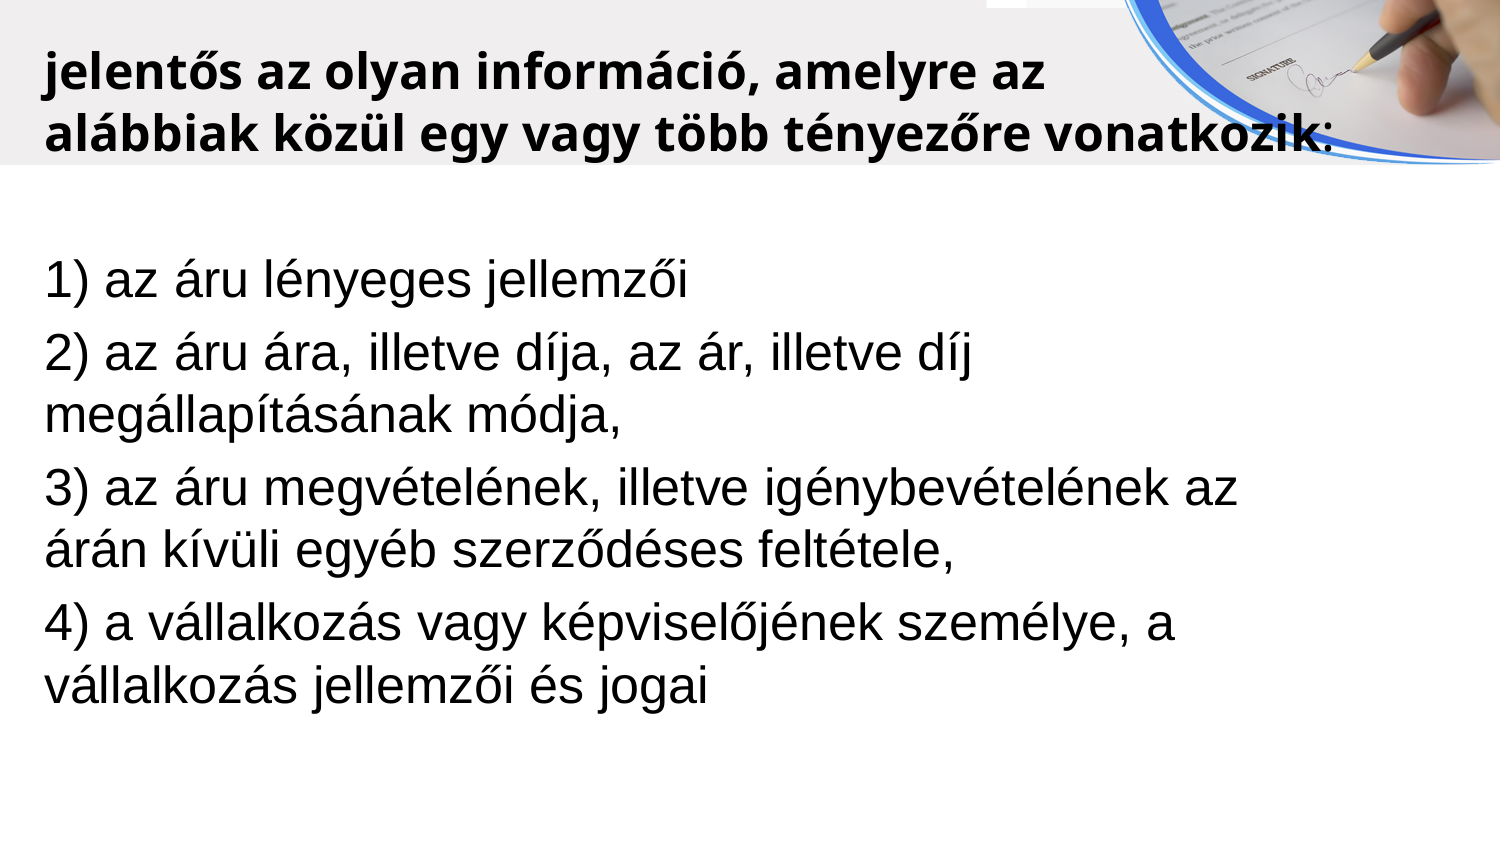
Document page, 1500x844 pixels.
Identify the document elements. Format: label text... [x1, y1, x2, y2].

picture [0, 0, 1500, 844]
list jelentős az olyan információ, amelyre az alábbiak közül egy vagy több tényezőre vonatkozik: 1) az áru lényeges jellemzői 2) az áru ára, illetve díja, az ár, illetve díj megállapításának módja, 3) az áru megvételének, illetve igénybevételének az árán kívüli egyéb szerződéses feltétele, 4) a vállalkozás vagy képviselőjének személye, a vállalkozás jellemzői és jogai [29, 32, 1365, 741]
